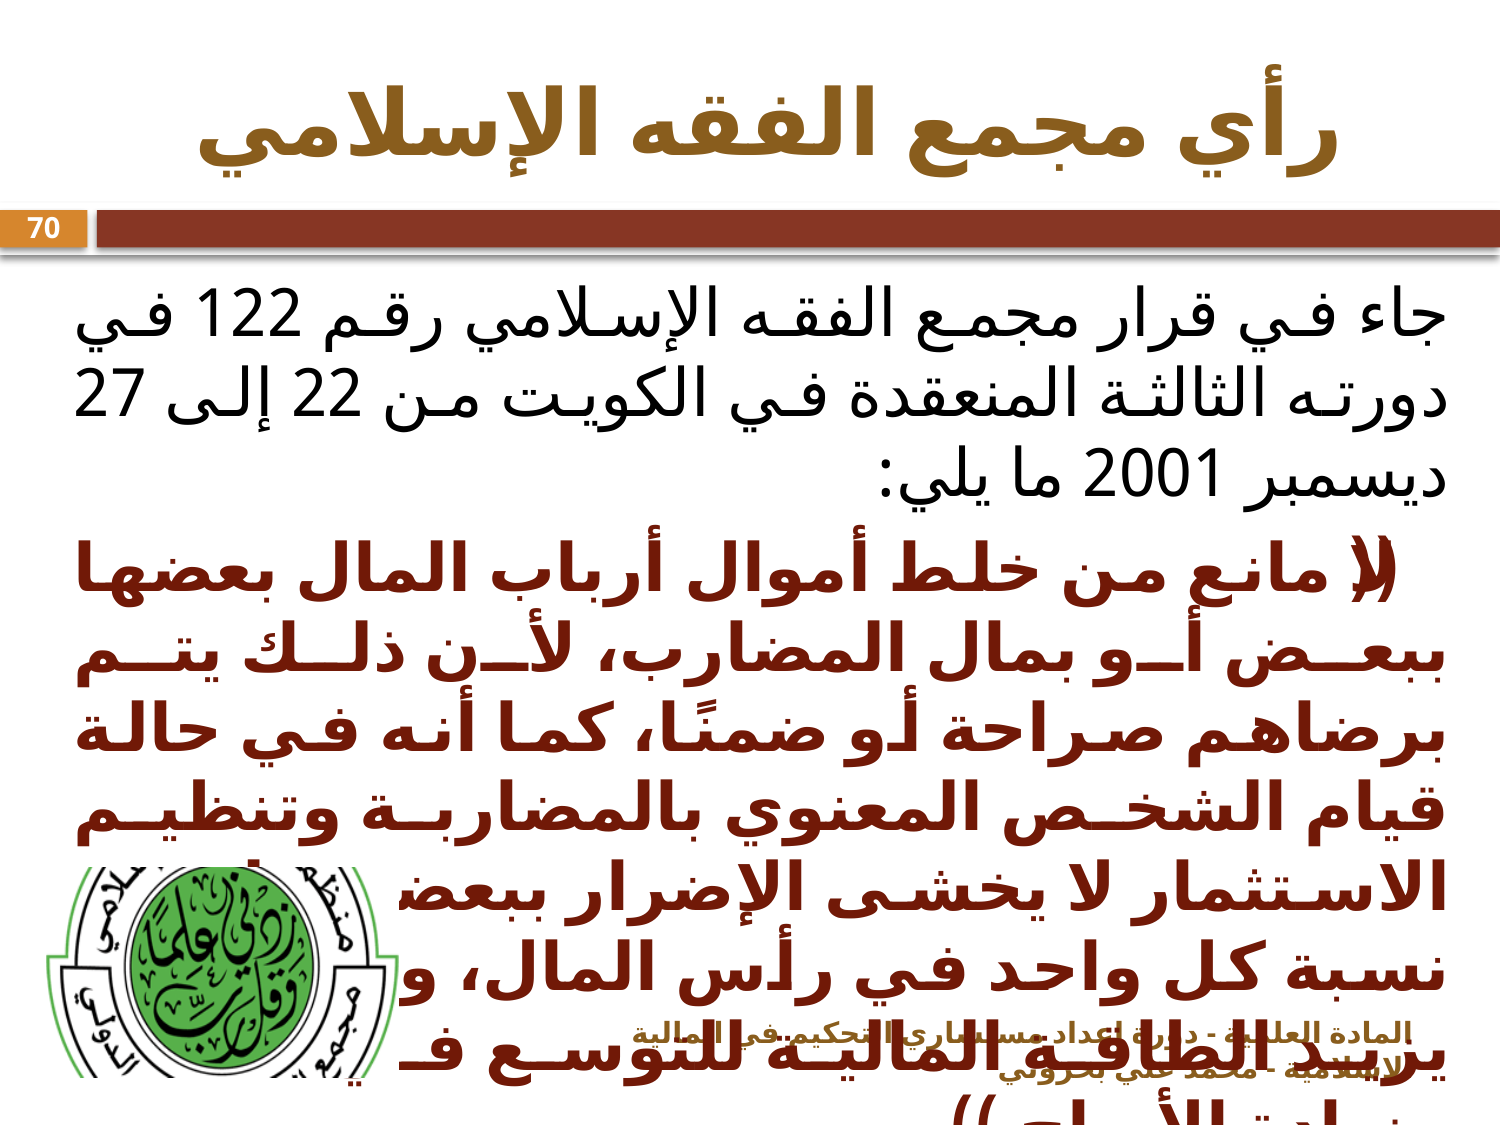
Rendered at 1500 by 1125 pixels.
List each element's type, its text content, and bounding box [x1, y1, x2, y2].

footer المادة العلمية - دورة إعداد مستشاري التحكيم في المالية الإسلامية - محمد علي بحروني [539, 1019, 1429, 1080]
title رأي مجمع الفقه الإسلامي [100, 37, 1438, 200]
picture [46, 866, 399, 1079]
list جاء في قرار مجمع الفقه الإسلامي رقم 122 في دورته الثالثة المنعقدة في الكويت من 22 إلى 27 ديسمبر 2001 ما يلي: ((لا مانع من خلط أموال أرباب المال بعضها ببعض أو بمال المضارب، لأن ذلك يتم برضاهم صراحة أو ضمنًا، كما أنه في حالة قيام الشخص المعنوي بالمضاربة وتنظيم الاستثمار لا يخشى الإضرار ببعضهم لتعين نسبة كل واحد في رأس المال، وهذا الخلط يزيد الطاقة المالية للتوسع في النشاط وزيادة الأرباح.)) [58, 262, 1465, 1000]
slide_number 70 [0, 208, 88, 249]
